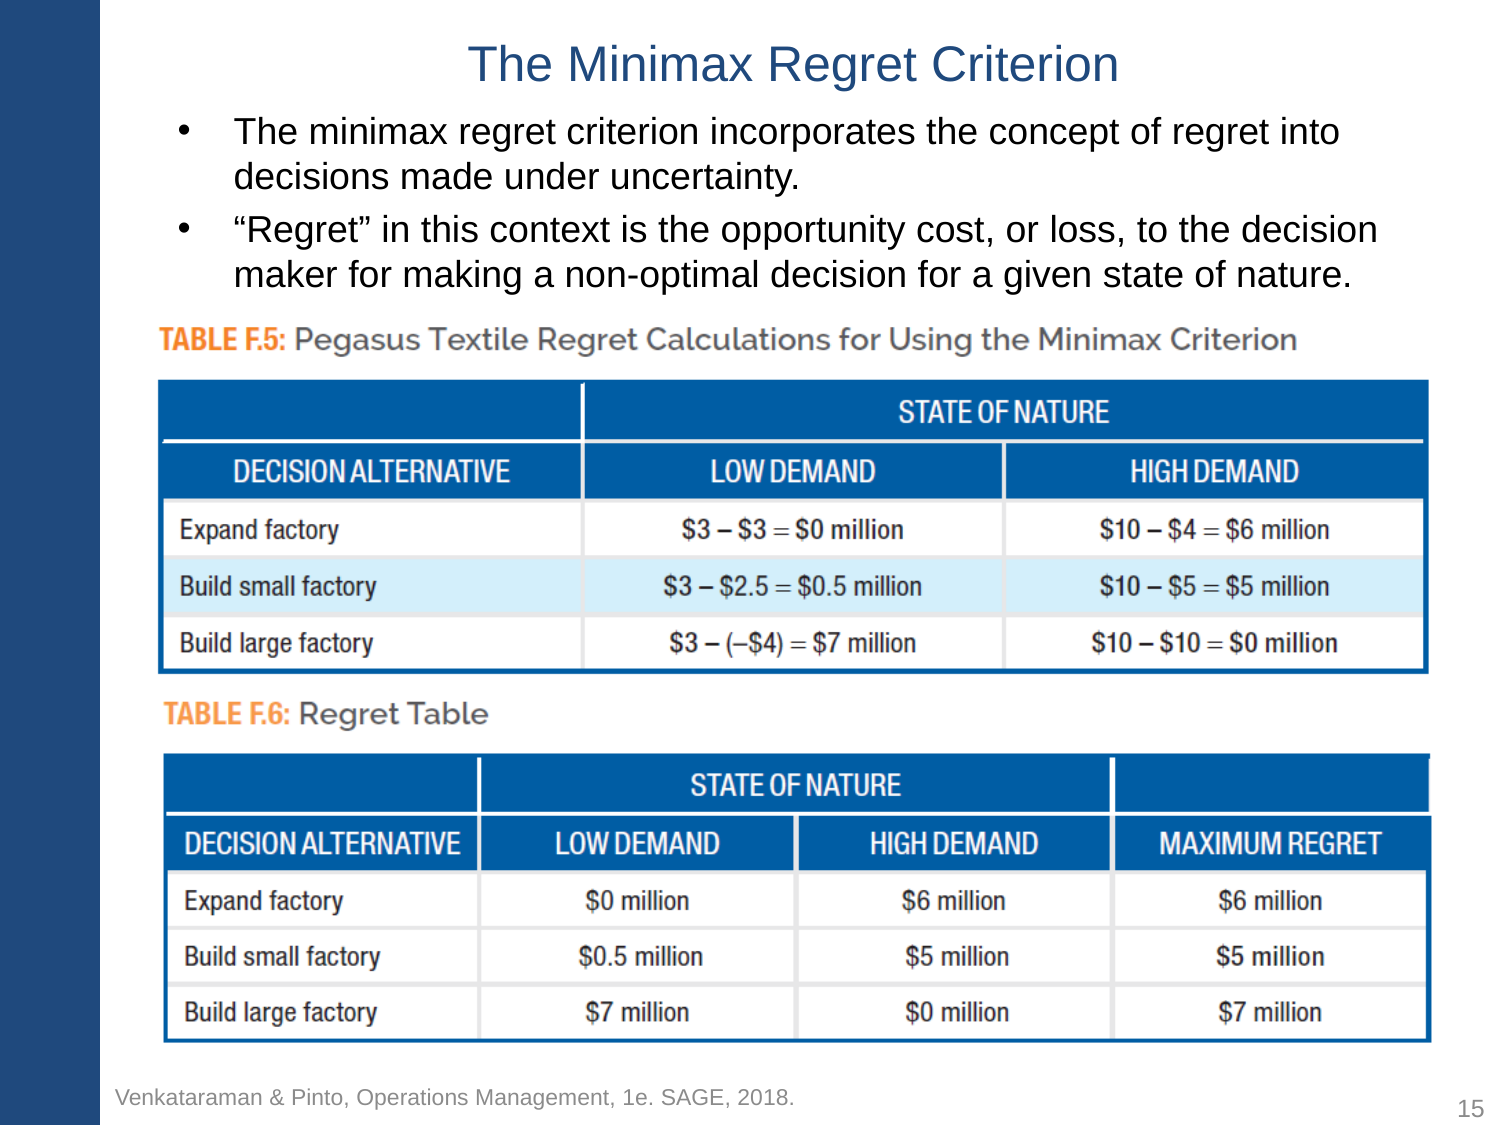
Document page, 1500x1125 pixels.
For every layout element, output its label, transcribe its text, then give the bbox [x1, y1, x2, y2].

list The minimax regret criterion incorporates the concept of regret into decisions made under uncertainty. “Regret” in this context is the opportunity cost, or loss, to the decision maker for making a non-optimal decision for a given state of nature. [162, 99, 1425, 298]
title The Minimax Regret Criterion [162, 4, 1425, 99]
picture [149, 299, 1444, 1064]
footer Venkataraman & Pinto, Operations Management, 1e. SAGE, 2018. [99, 1074, 1250, 1121]
slide_number 15 [1425, 1087, 1500, 1125]
